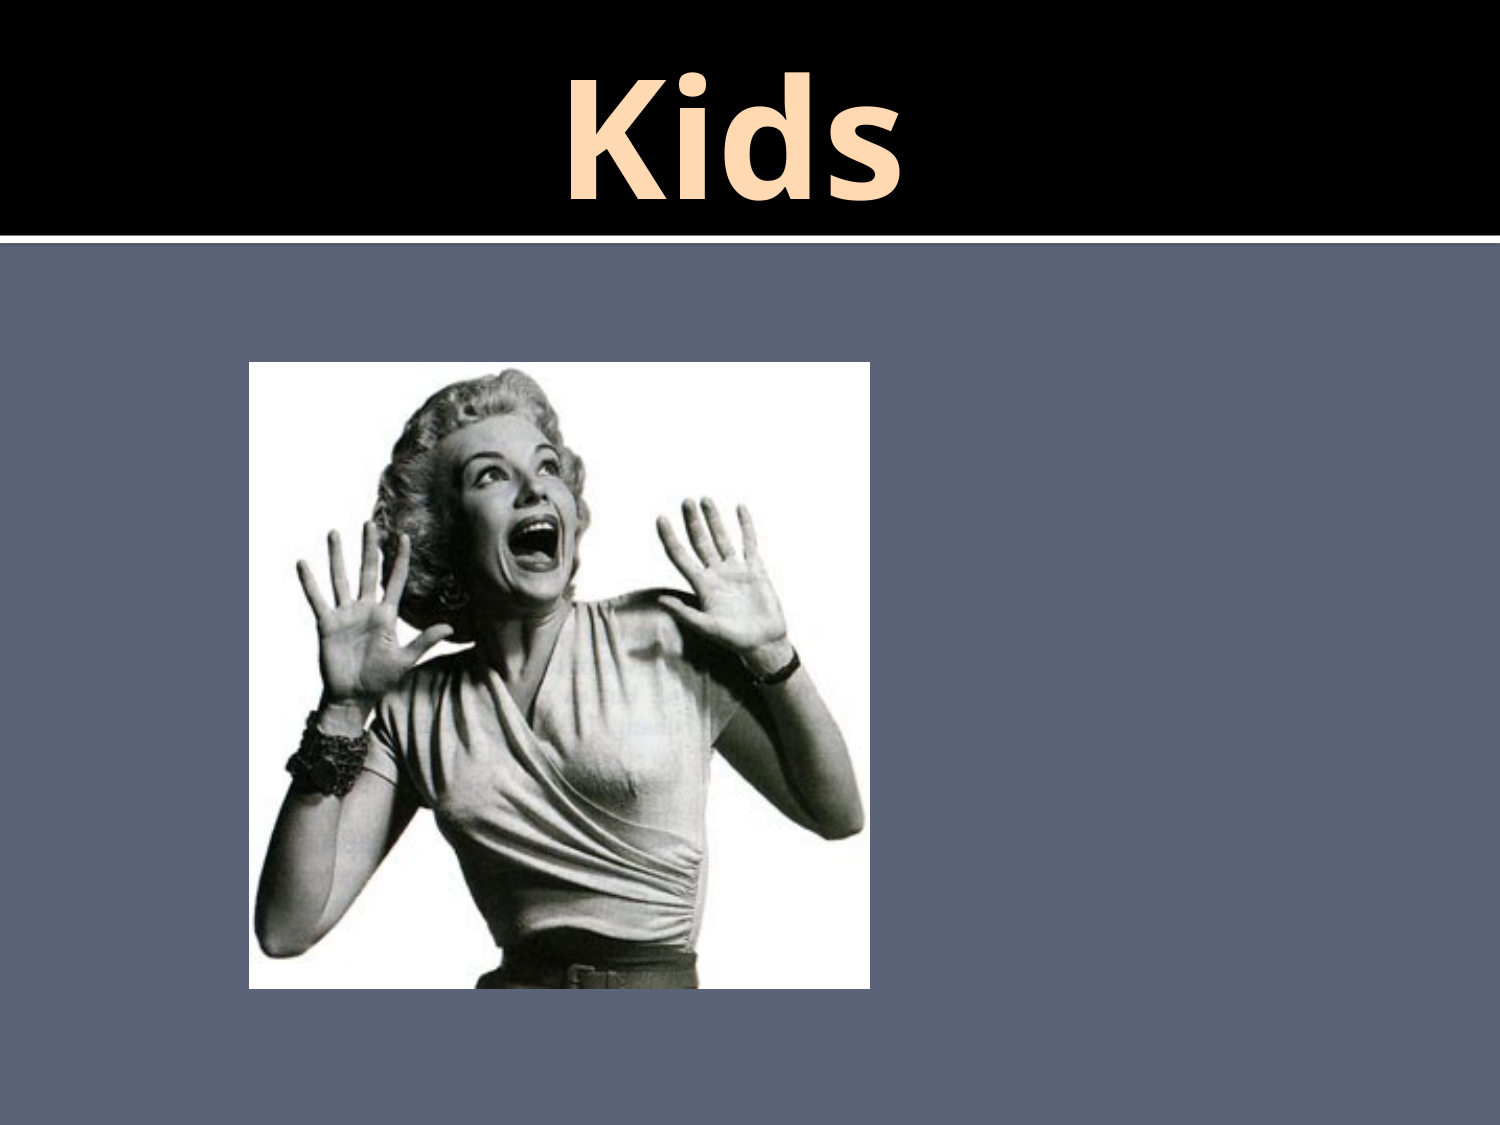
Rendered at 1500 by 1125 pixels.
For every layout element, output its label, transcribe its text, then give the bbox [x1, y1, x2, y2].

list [249, 362, 870, 989]
text_box Kids [237, 24, 1225, 240]
